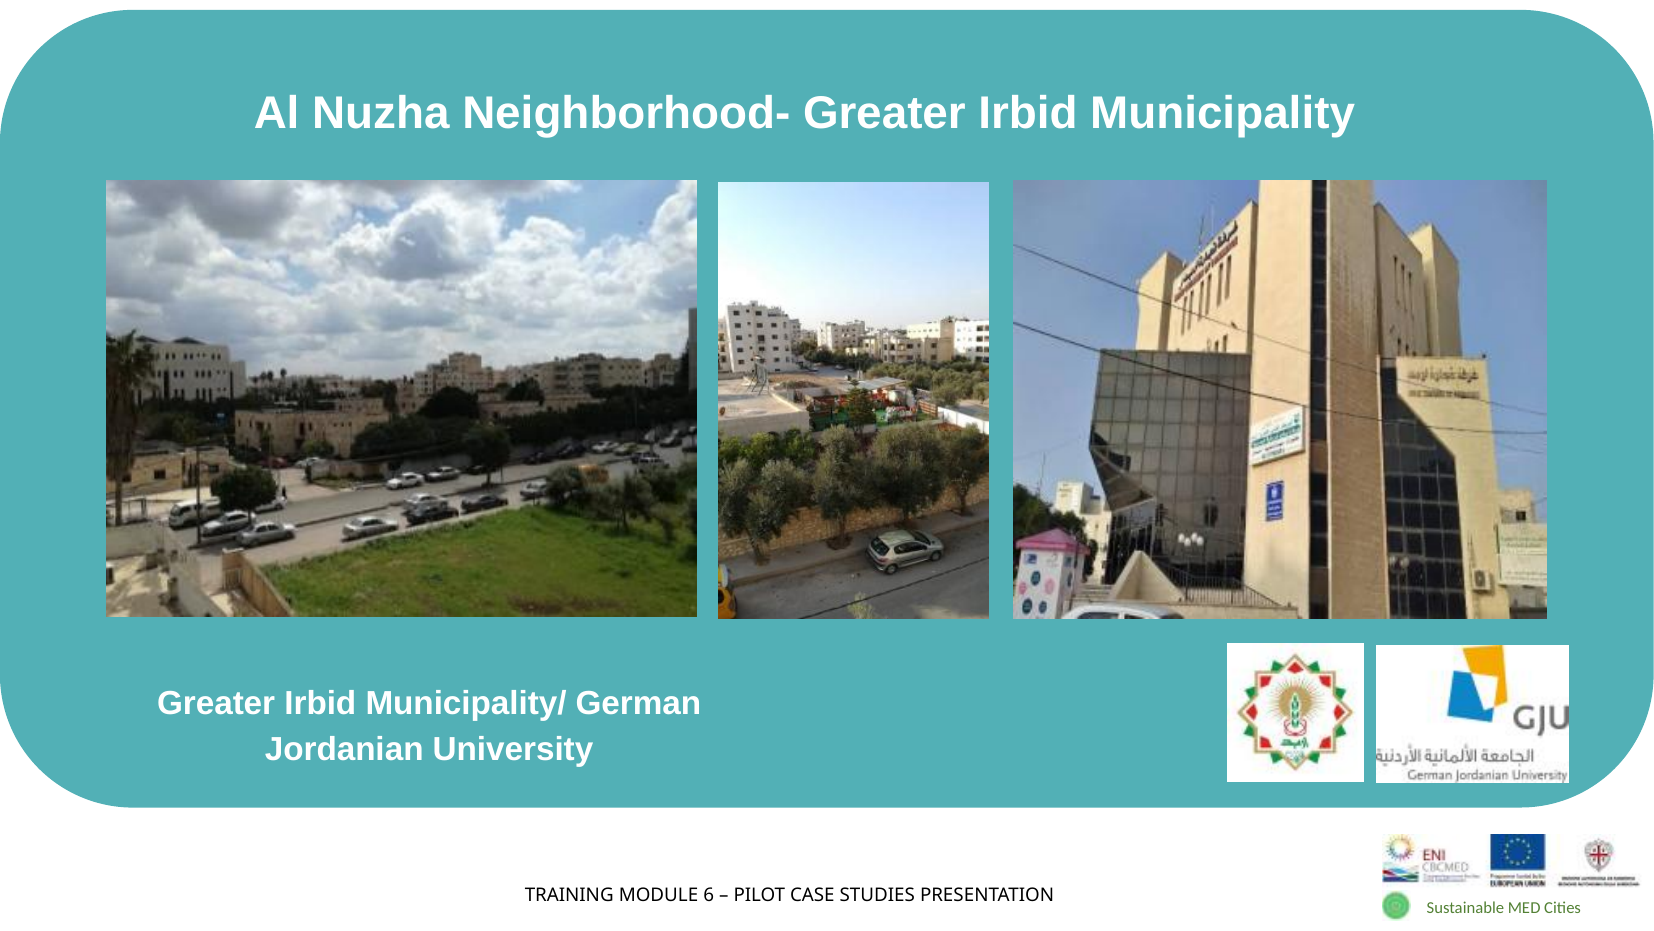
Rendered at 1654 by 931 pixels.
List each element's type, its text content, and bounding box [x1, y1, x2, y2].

picture [1227, 643, 1365, 782]
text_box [1367, 833, 1654, 921]
text_box TRAINING MODULE 6 – PILOT CASE STUDIES PRESENTATION [510, 871, 1332, 931]
picture [1376, 644, 1570, 783]
picture [1012, 180, 1548, 619]
text_box Al Nuzha Neighborhood- Greater Irbid Municipality [71, 67, 1495, 209]
text_box Greater Irbid Municipality/ German Jordanian University [70, 668, 744, 775]
picture [106, 180, 697, 617]
picture [717, 182, 989, 619]
text_box [0, 9, 1654, 808]
